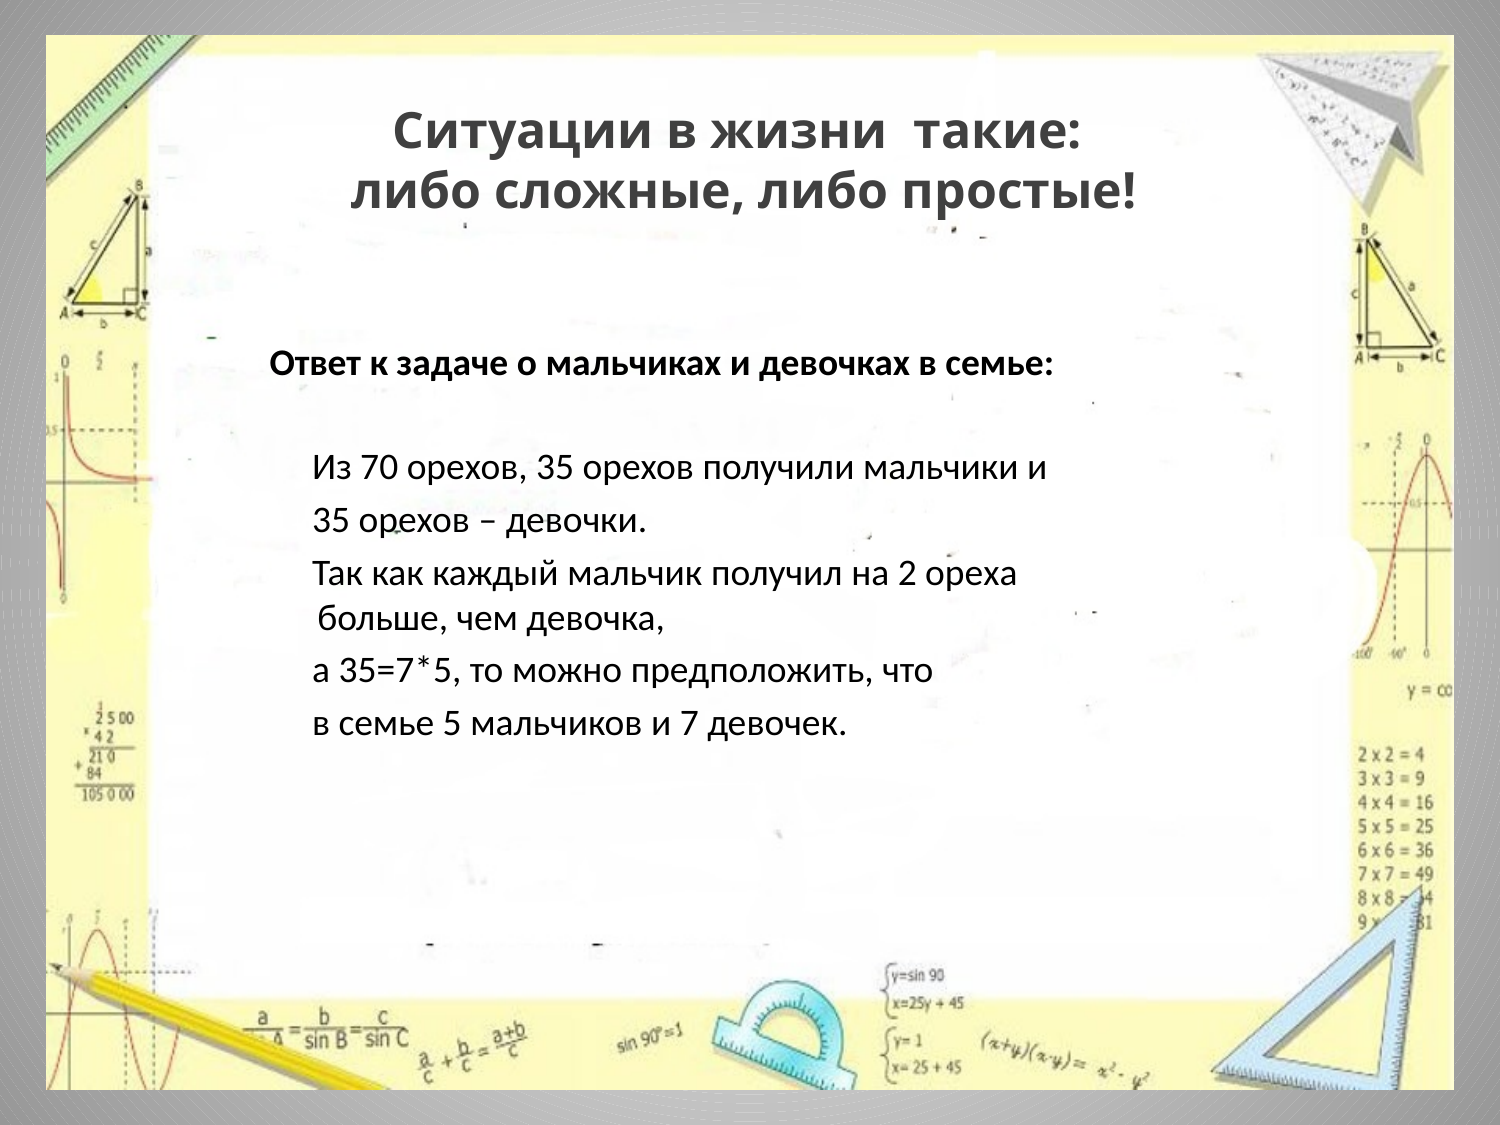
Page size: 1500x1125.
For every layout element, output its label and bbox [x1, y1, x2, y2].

picture [46, 34, 1454, 1091]
